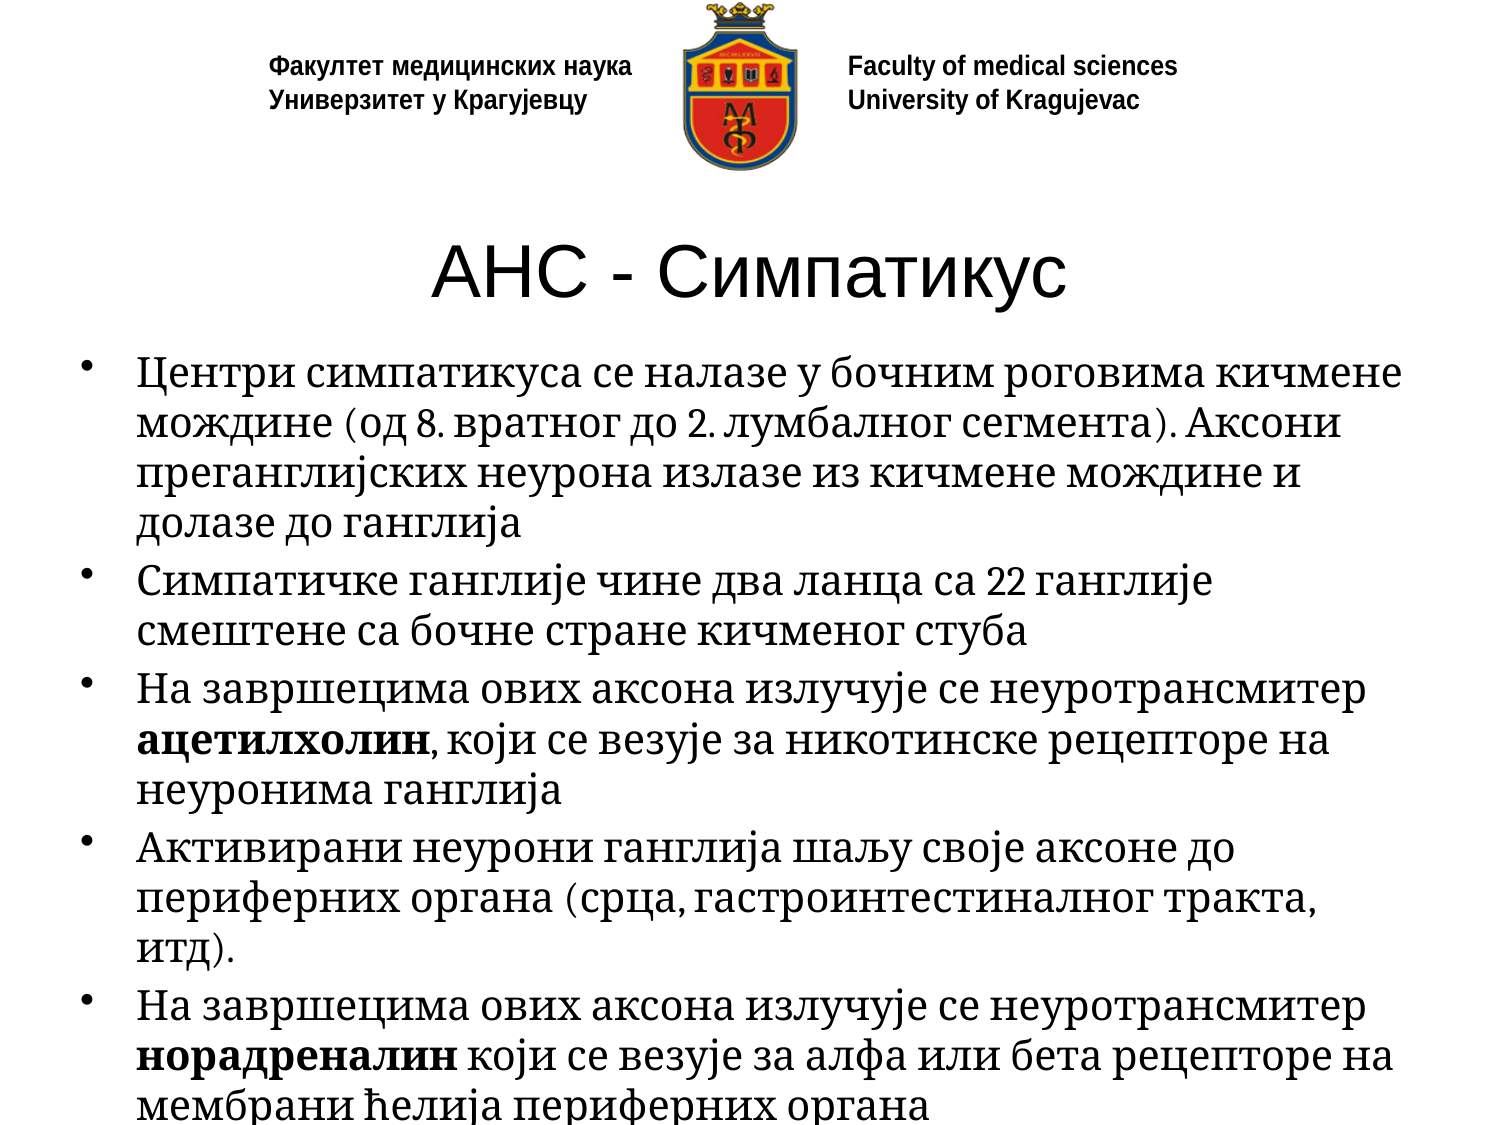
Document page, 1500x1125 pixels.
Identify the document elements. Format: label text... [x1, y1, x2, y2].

title АНС - Симпатикус [74, 173, 1426, 337]
list Центри симпатикуса се налазе у бочним роговима кичмене мождине (од 8. вратног до 2. лумбалног сегмента). Аксони преганглијских неурона излазе из кичмене мождине и долазе до ганглија Симпатичке ганглије чине два ланца са 22 ганглије смештене са бочне стране кичменог стуба На завршецима ових аксона излучује се неуротрансмитер ацетилхолин, који се везује за никотинске рецепторе на неуронима ганглија Активирани неурони ганглија шаљу своје аксоне до периферних органа (срца, гастроинтестиналног тракта, итд). На завршецима ових аксона излучује се неуротрансмитер норадреналин који се везује за алфа или бета рецепторе на мембрани ћелија периферних органа [64, 337, 1426, 1118]
